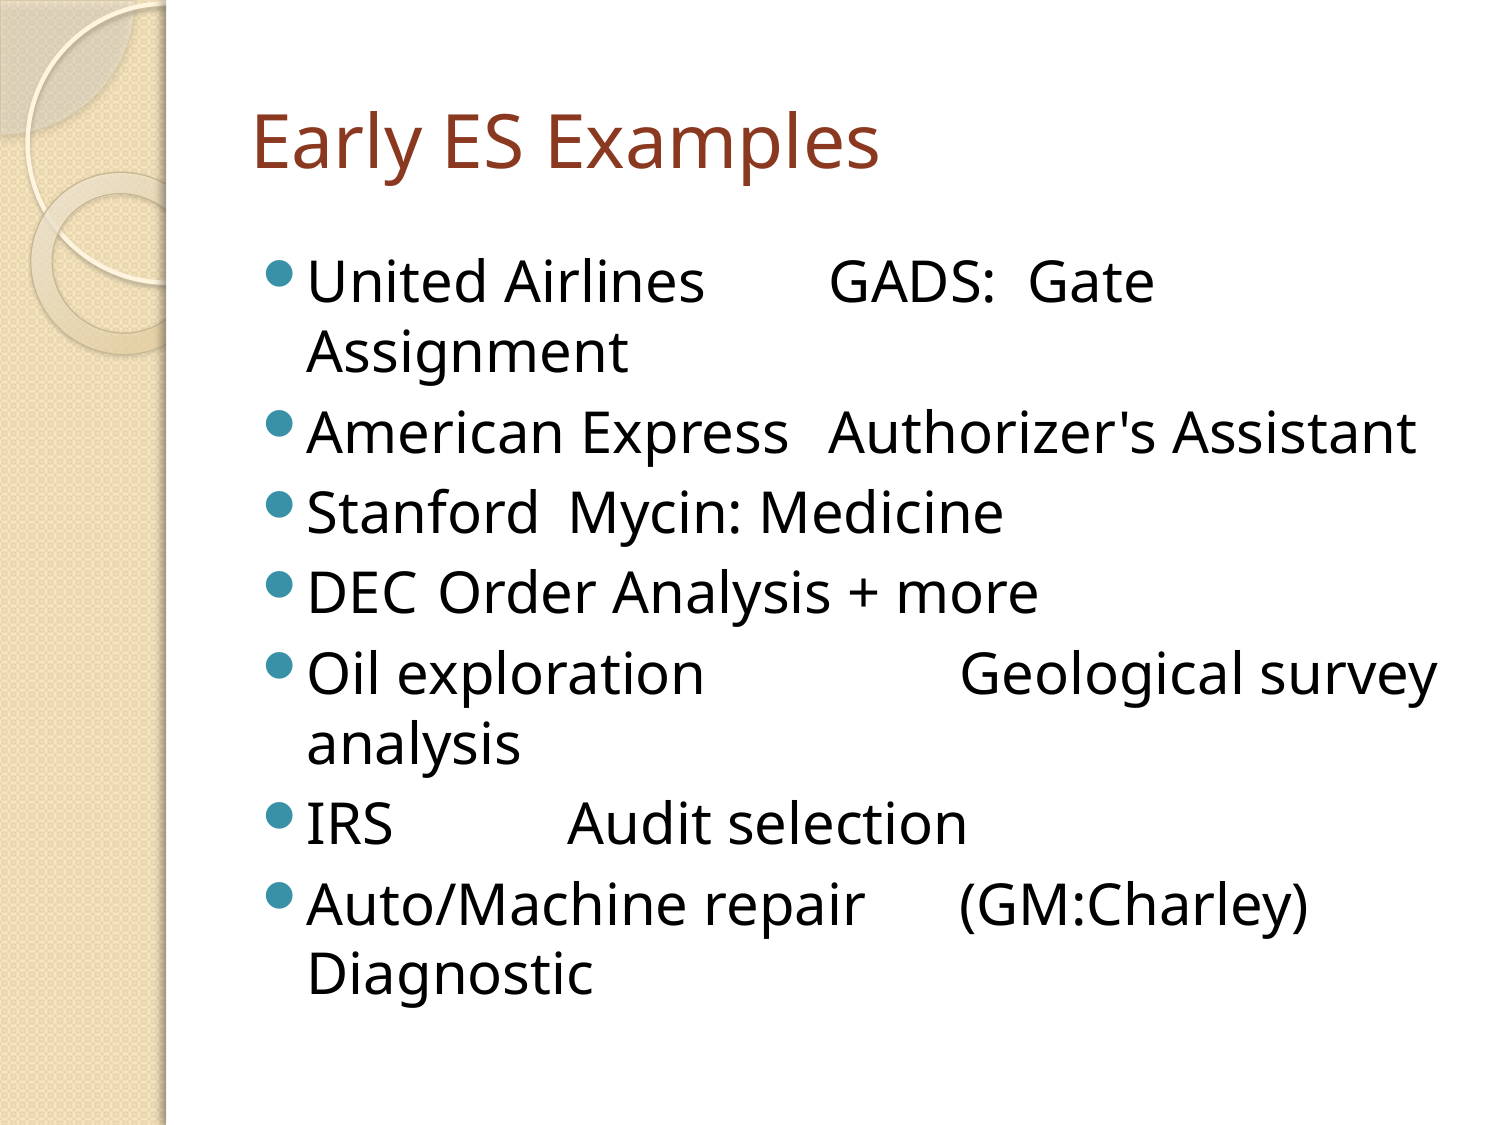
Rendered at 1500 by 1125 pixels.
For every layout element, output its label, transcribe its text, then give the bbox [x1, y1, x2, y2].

title Early ES Examples [235, 45, 1466, 233]
list United Airlines GADS: Gate Assignment American Express Authorizer's Assistant Stanford Mycin: Medicine DEC Order Analysis + more Oil exploration Geological survey analysis IRS Audit selection Auto/Machine repair (GM:Charley) Diagnostic [235, 237, 1466, 1025]
